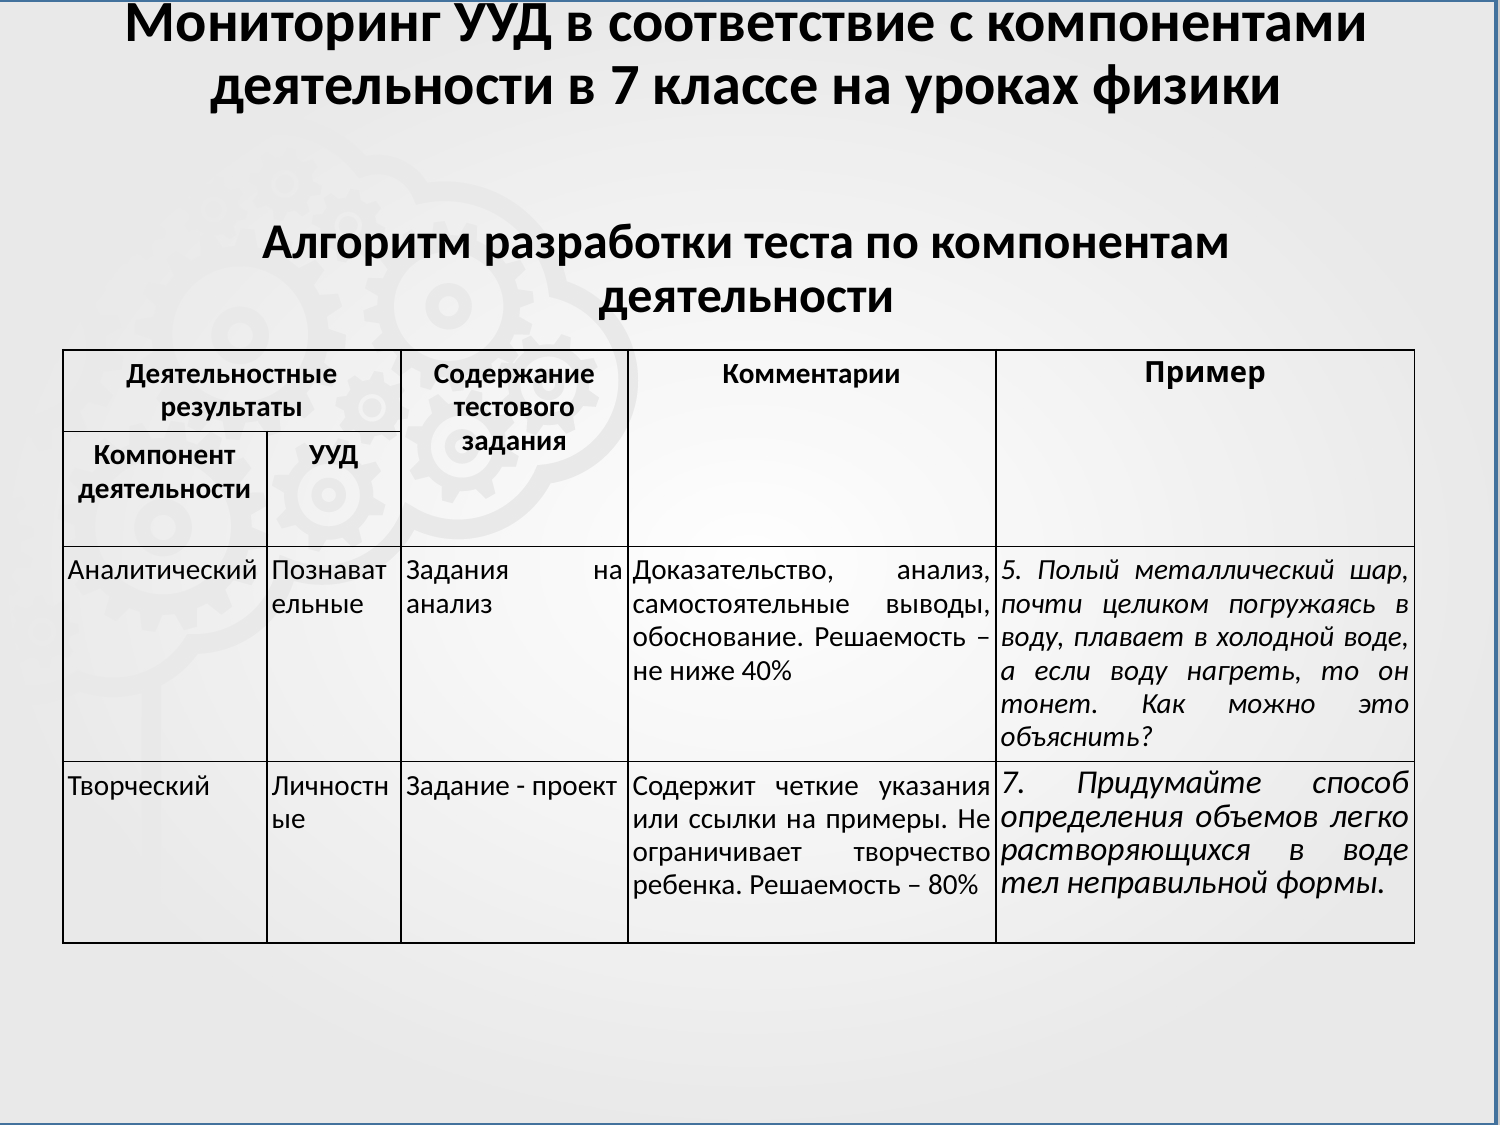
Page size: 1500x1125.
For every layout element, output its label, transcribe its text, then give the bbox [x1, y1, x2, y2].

table_cell Задание - проект [402, 762, 627, 942]
text_box [0, 0, 1498, 1125]
table_cell Содержит четкие указания или ссылки на примеры. Не ограничивает творчество ребенка. Решаемость – 80% [629, 762, 995, 942]
table_cell Аналитический [64, 547, 266, 761]
table_cell Доказательство, анализ, самостоятельные выводы, обоснование. Решаемость – не ниже 40% [629, 547, 995, 761]
table_cell УУД [268, 432, 400, 546]
table_header Пример [997, 351, 1414, 546]
table_header Комментарии [629, 351, 995, 546]
table_header Содержание тестового задания [402, 351, 627, 546]
table_cell Компонент деятельности [64, 432, 266, 546]
table_header Деятельностные результаты [64, 351, 400, 431]
table_cell 5. Полый металлический шар, почти целиком погружаясь в воду, плавает в холодной воде, а если воду нагреть, то он тонет. Как можно это объяснить? [997, 547, 1414, 761]
table_cell Задания на анализ [402, 547, 627, 761]
table_cell Личностные [268, 762, 400, 942]
title Мониторинг УУД в соответствие с компонентами деятельности в 7 классе на уроках физики Алгоритм разработки теста по компонентам деятельности [99, 115, 1394, 349]
table_cell Творческий [64, 762, 266, 942]
table_cell Познавательные [268, 547, 400, 761]
table_cell 7. Придумайте способ определения объемов легко растворяющихся в воде тел неправильной формы. [997, 762, 1414, 942]
